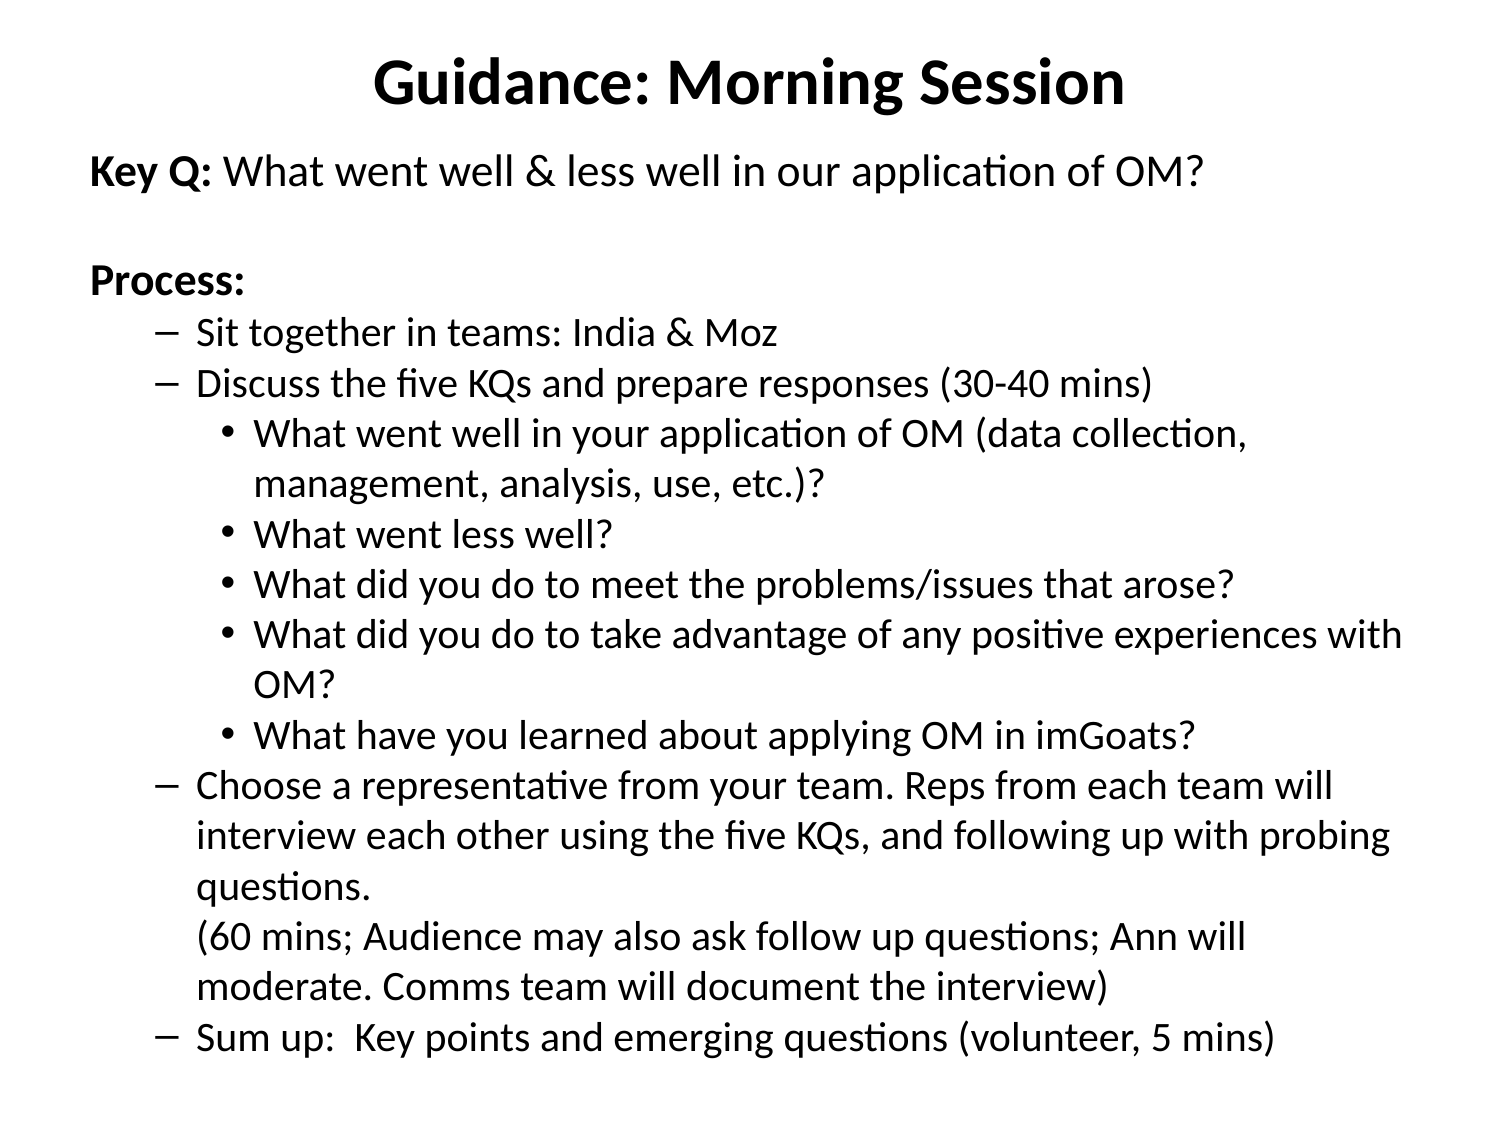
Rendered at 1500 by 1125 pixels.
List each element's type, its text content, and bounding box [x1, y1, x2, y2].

title Guidance: Morning Session [75, 23, 1425, 132]
list Key Q: What went well & less well in our application of OM? Process: Sit together in teams: India & Moz Discuss the five KQs and prepare responses (30-40 mins) What went well in your application of OM (data collection, management, analysis, use, etc.)? What went less well? What did you do to meet the problems/issues that arose? What did you do to take advantage of any positive experiences with OM? What have you learned about applying OM in imGoats? Choose a representative from your team. Reps from each team will interview each other using the five KQs, and following up with probing questions. (60 mins; Audience may also ask follow up questions; Ann will moderate. Comms team will document the interview) Sum up: Key points and emerging questions (volunteer, 5 mins) [75, 132, 1425, 1082]
